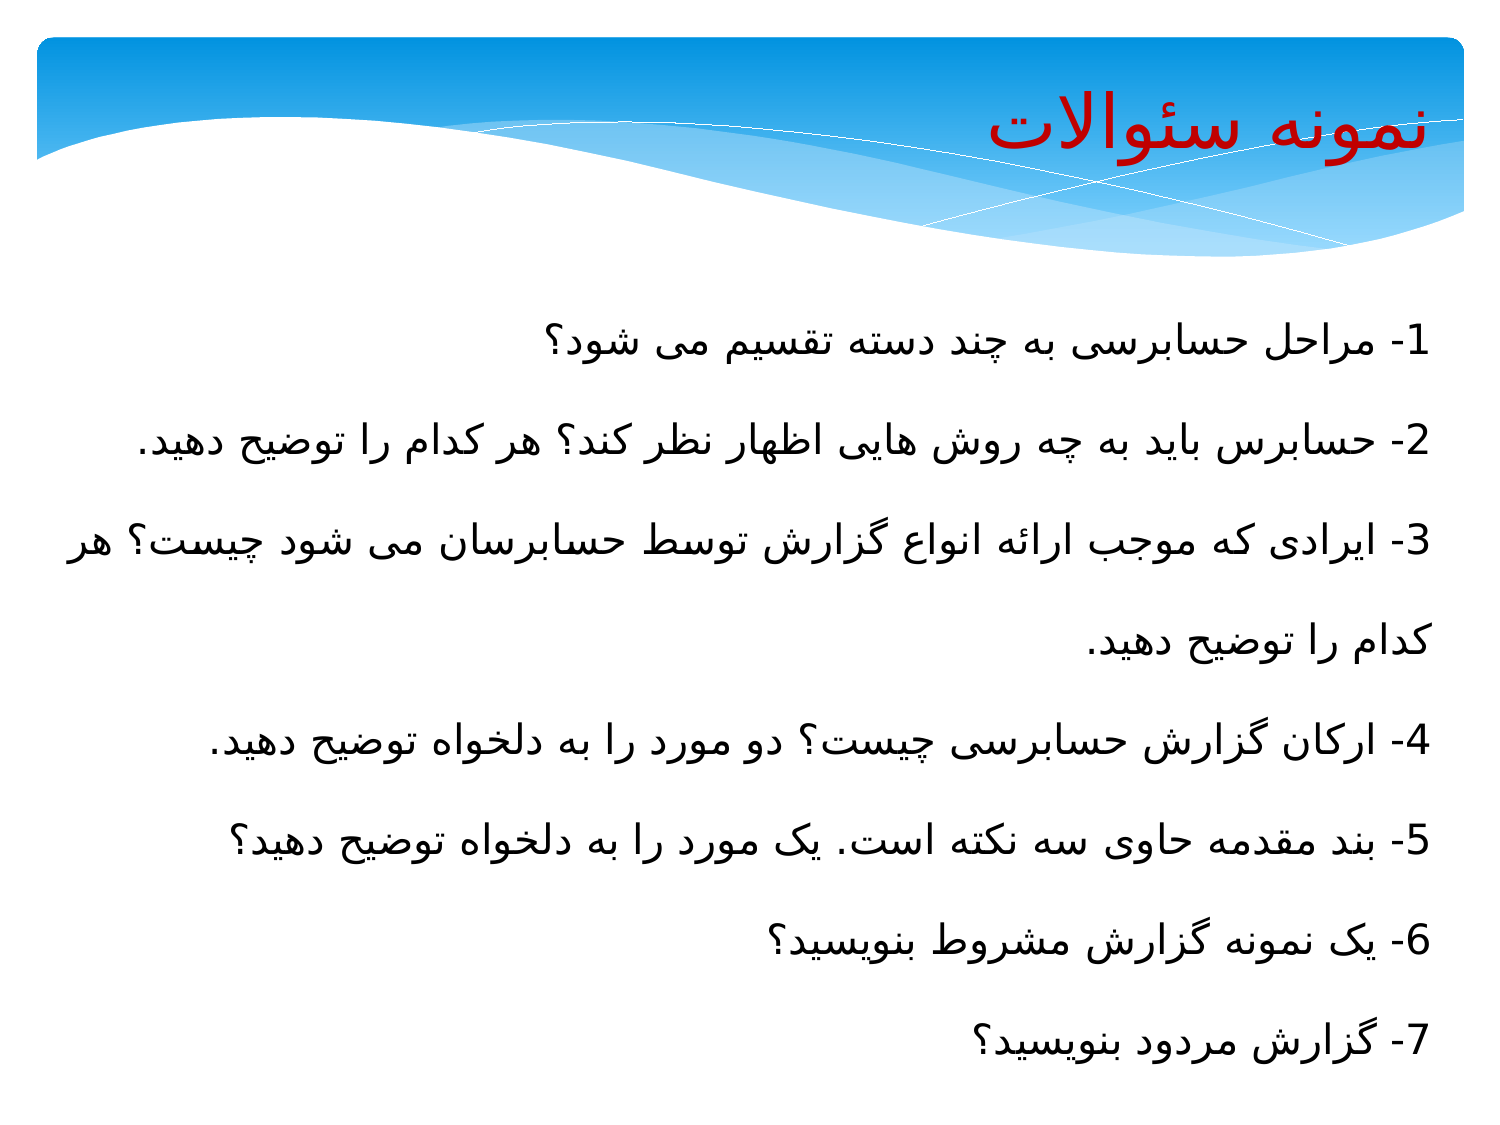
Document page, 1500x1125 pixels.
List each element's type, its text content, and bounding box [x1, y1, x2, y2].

text_box نمونه سئوالات [96, 66, 1447, 208]
text_box 1- مراحل حسابرسی به چند دسته تقسیم می شود؟ 2- حسابرس باید به چه روش هایی اظهار نظر کند؟ هر کدام را توضیح دهید. 3- ایرادی که موجب ارائه انواع گزارش توسط حسابرسان می شود چیست؟ هر کدام را توضیح دهید. 4- ارکان گزارش حسابرسی چیست؟ دو مورد را به دلخواه توضیح دهید. 5- بند مقدمه حاوی سه نکته است. یک مورد را به دلخواه توضیح دهید؟ 6- یک نمونه گزارش مشروط بنویسید؟ 7- گزارش مردود بنویسید؟ [53, 255, 1447, 1071]
